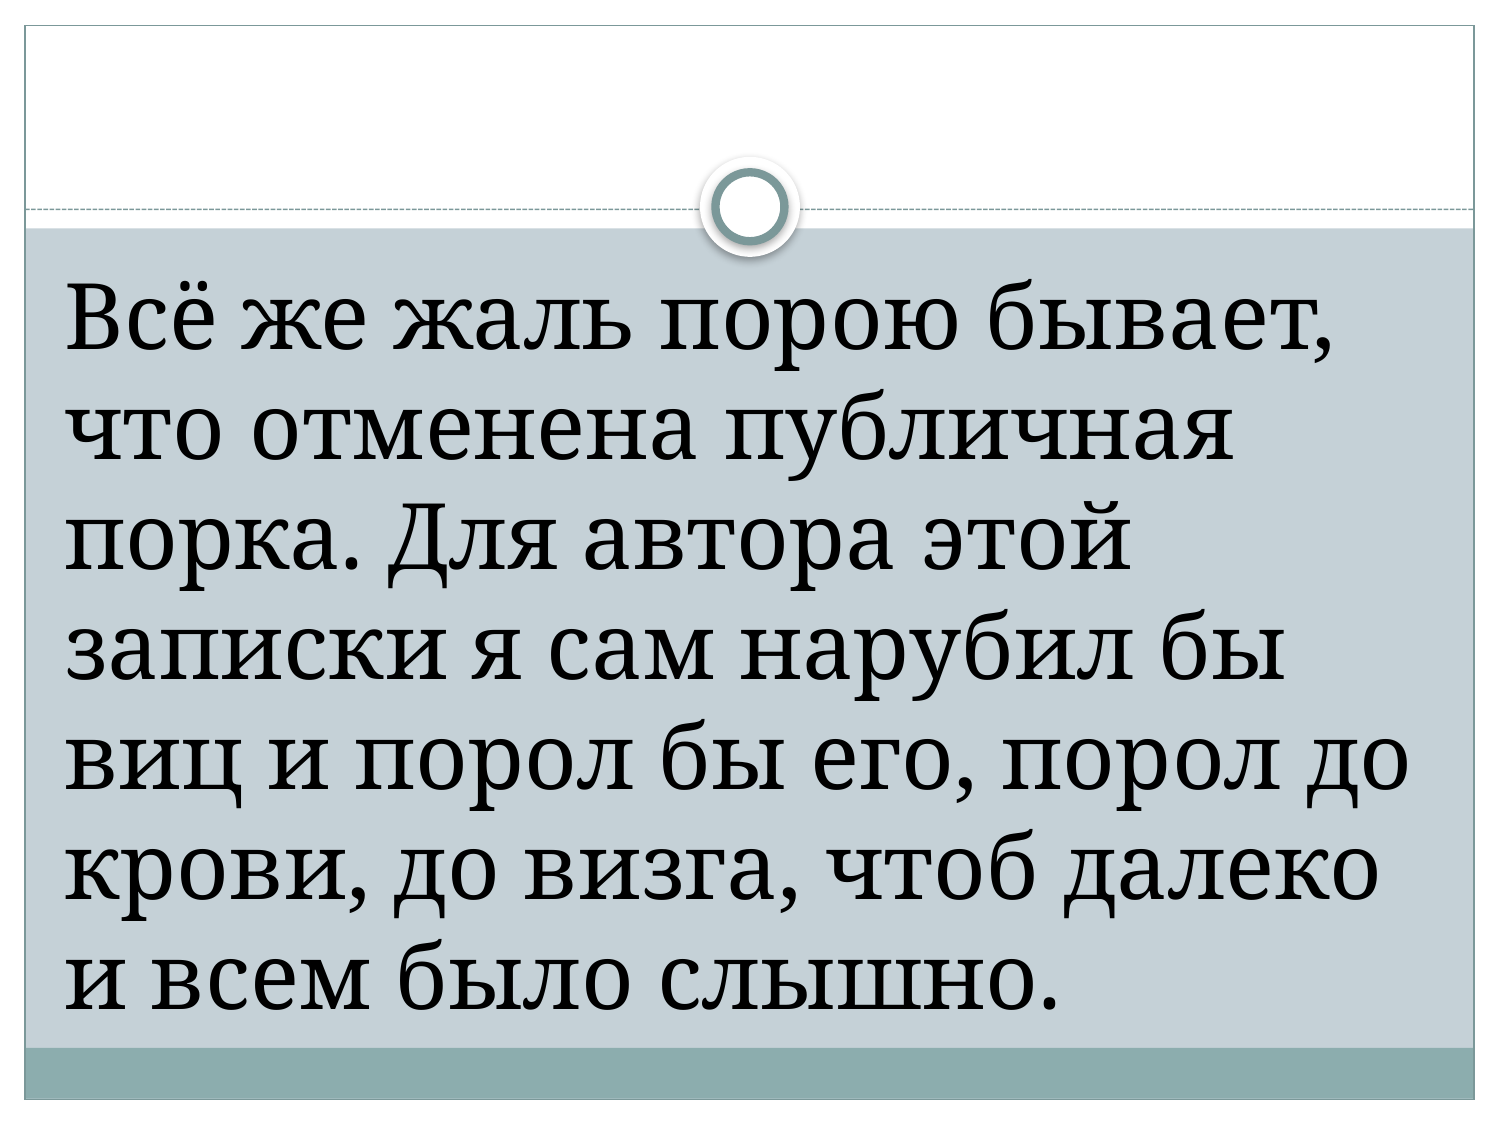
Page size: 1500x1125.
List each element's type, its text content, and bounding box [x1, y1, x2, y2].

list Всё же жаль порою бывает, что отменена публичная порка. Для автора этой записки я сам нарубил бы виц и порол бы его, порол до крови, до визга, чтоб далеко и всем было слышно. [49, 250, 1445, 1001]
